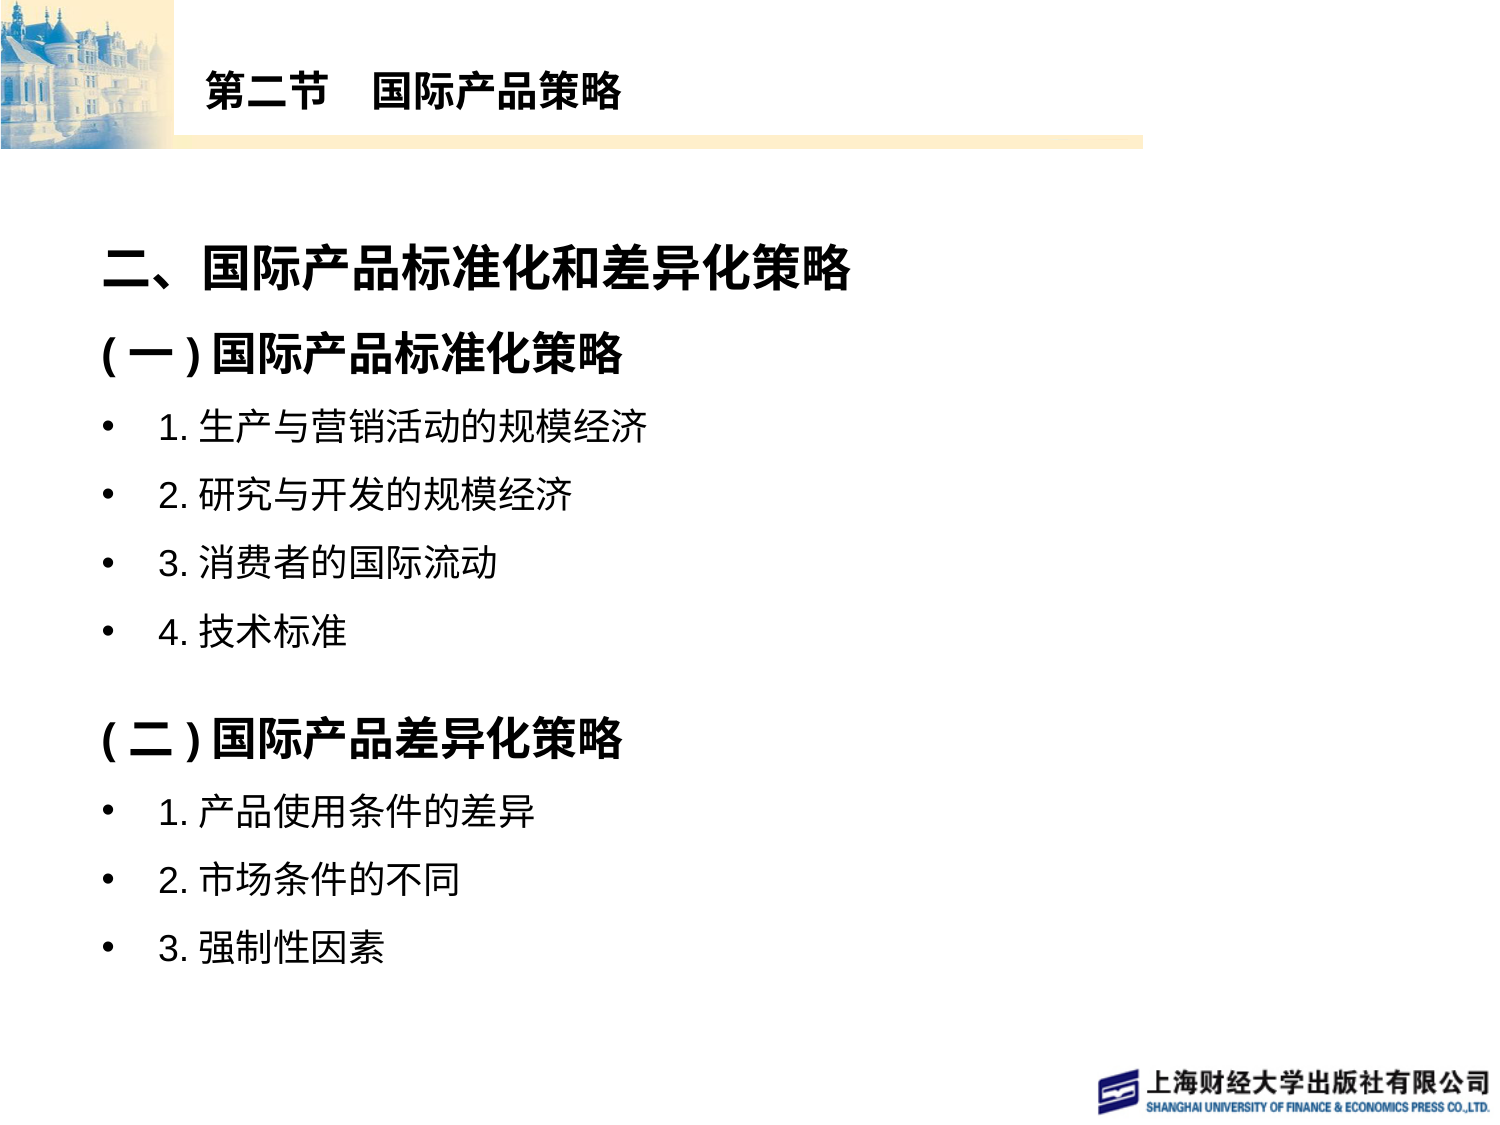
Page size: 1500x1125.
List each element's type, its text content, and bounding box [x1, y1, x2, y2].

picture [1097, 1065, 1494, 1120]
list 二、国际产品标准化和差异化策略 (一)国际产品标准化策略 1.生产与营销活动的规模经济 2.研究与开发的规模经济 3.消费者的国际流动 4.技术标准 (二)国际产品差异化策略 1.产品使用条件的差异 2.市场条件的不同 3.强制性因素 [86, 207, 1425, 1071]
title 第二节 国际产品策略 [189, 36, 1262, 143]
picture [0, 0, 1143, 149]
